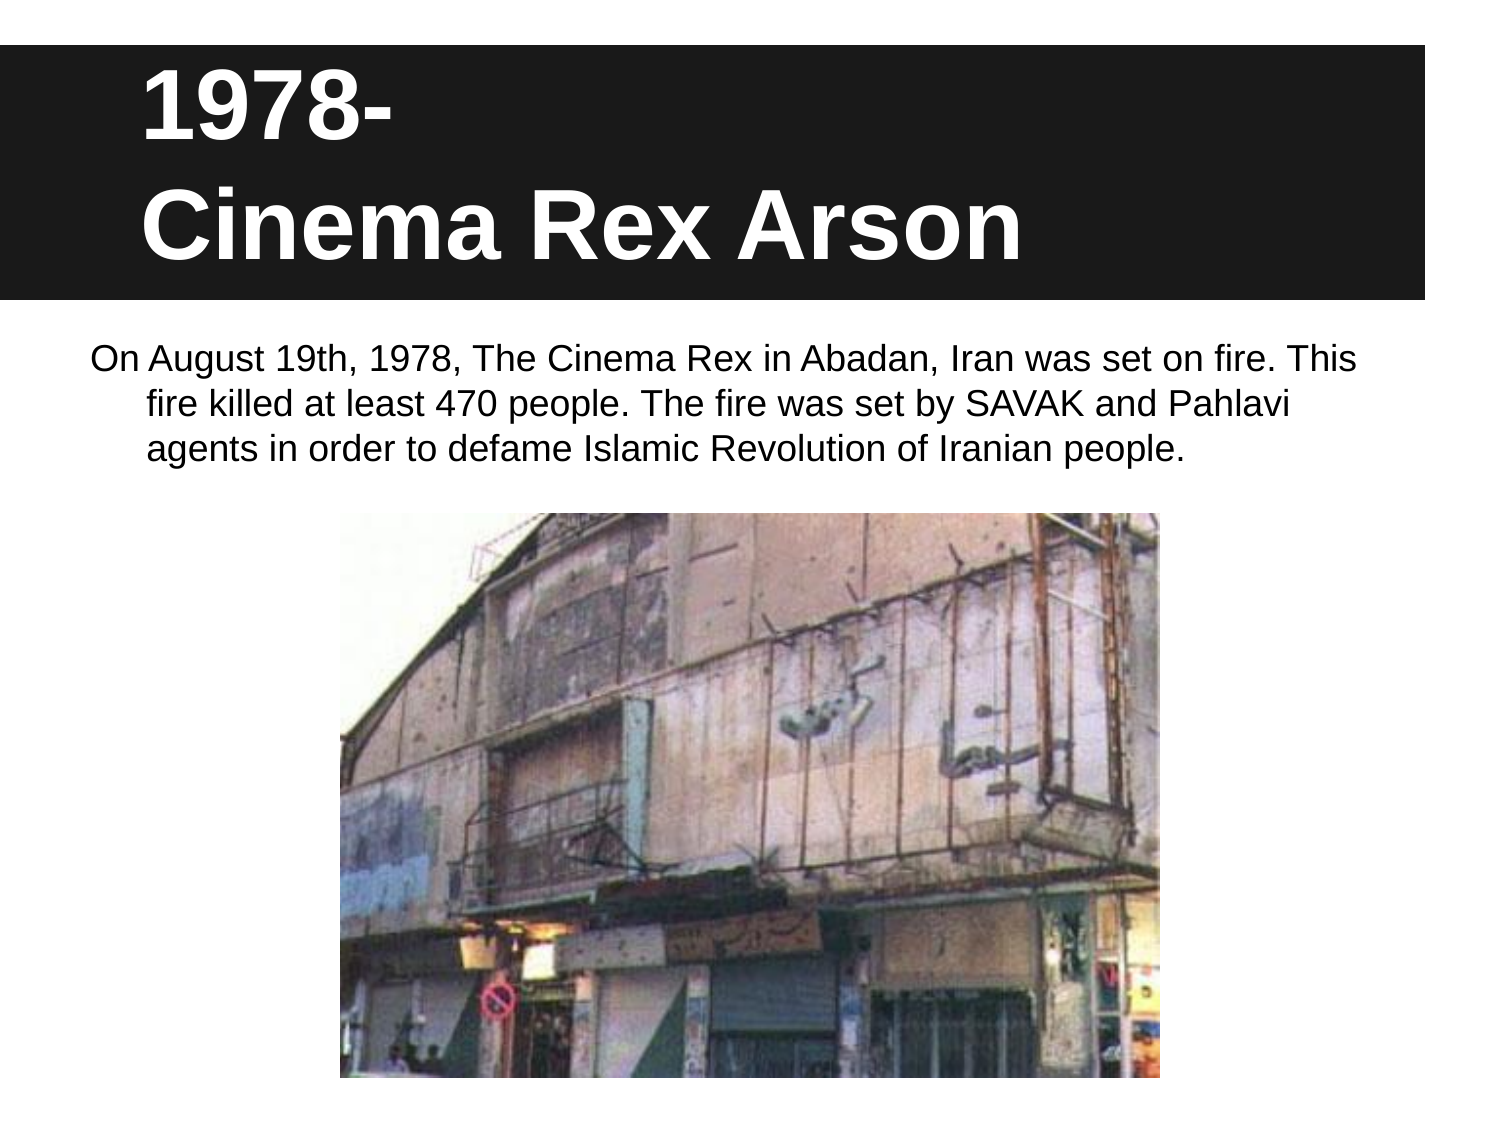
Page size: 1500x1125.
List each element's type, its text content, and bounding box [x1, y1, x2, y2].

text_box [340, 513, 1160, 1078]
list On August 19th, 1978, The Cinema Rex in Abadan, Iran was set on fire. This fire killed at least 470 people. The fire was set by SAVAK and Pahlavi agents in order to defame Islamic Revolution of Iranian people. [75, 319, 1425, 1078]
title 1978- Cinema Rex Arson [75, 45, 1425, 295]
